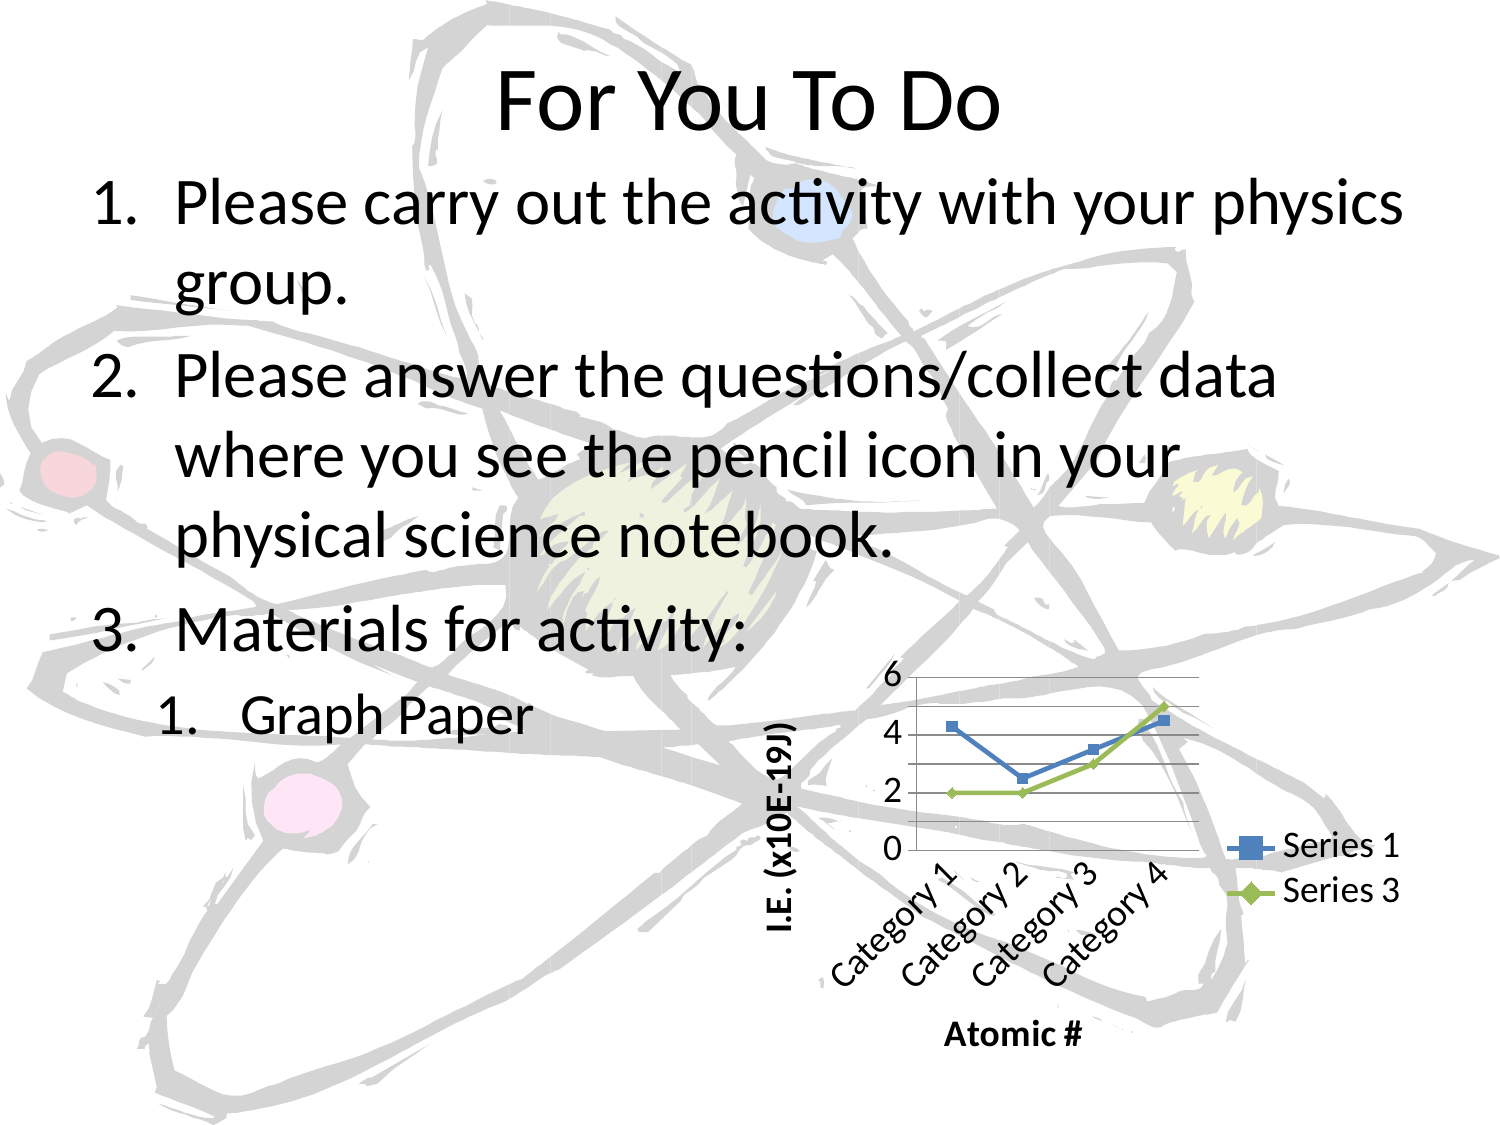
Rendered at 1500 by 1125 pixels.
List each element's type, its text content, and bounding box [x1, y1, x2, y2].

chart [724, 649, 1426, 1092]
list Please carry out the activity with your physics group. Please answer the questions/collect data where you see the pencil icon in your physical science notebook. Materials for activity: Graph Paper [75, 149, 1425, 1005]
title For You To Do [75, 0, 1425, 149]
